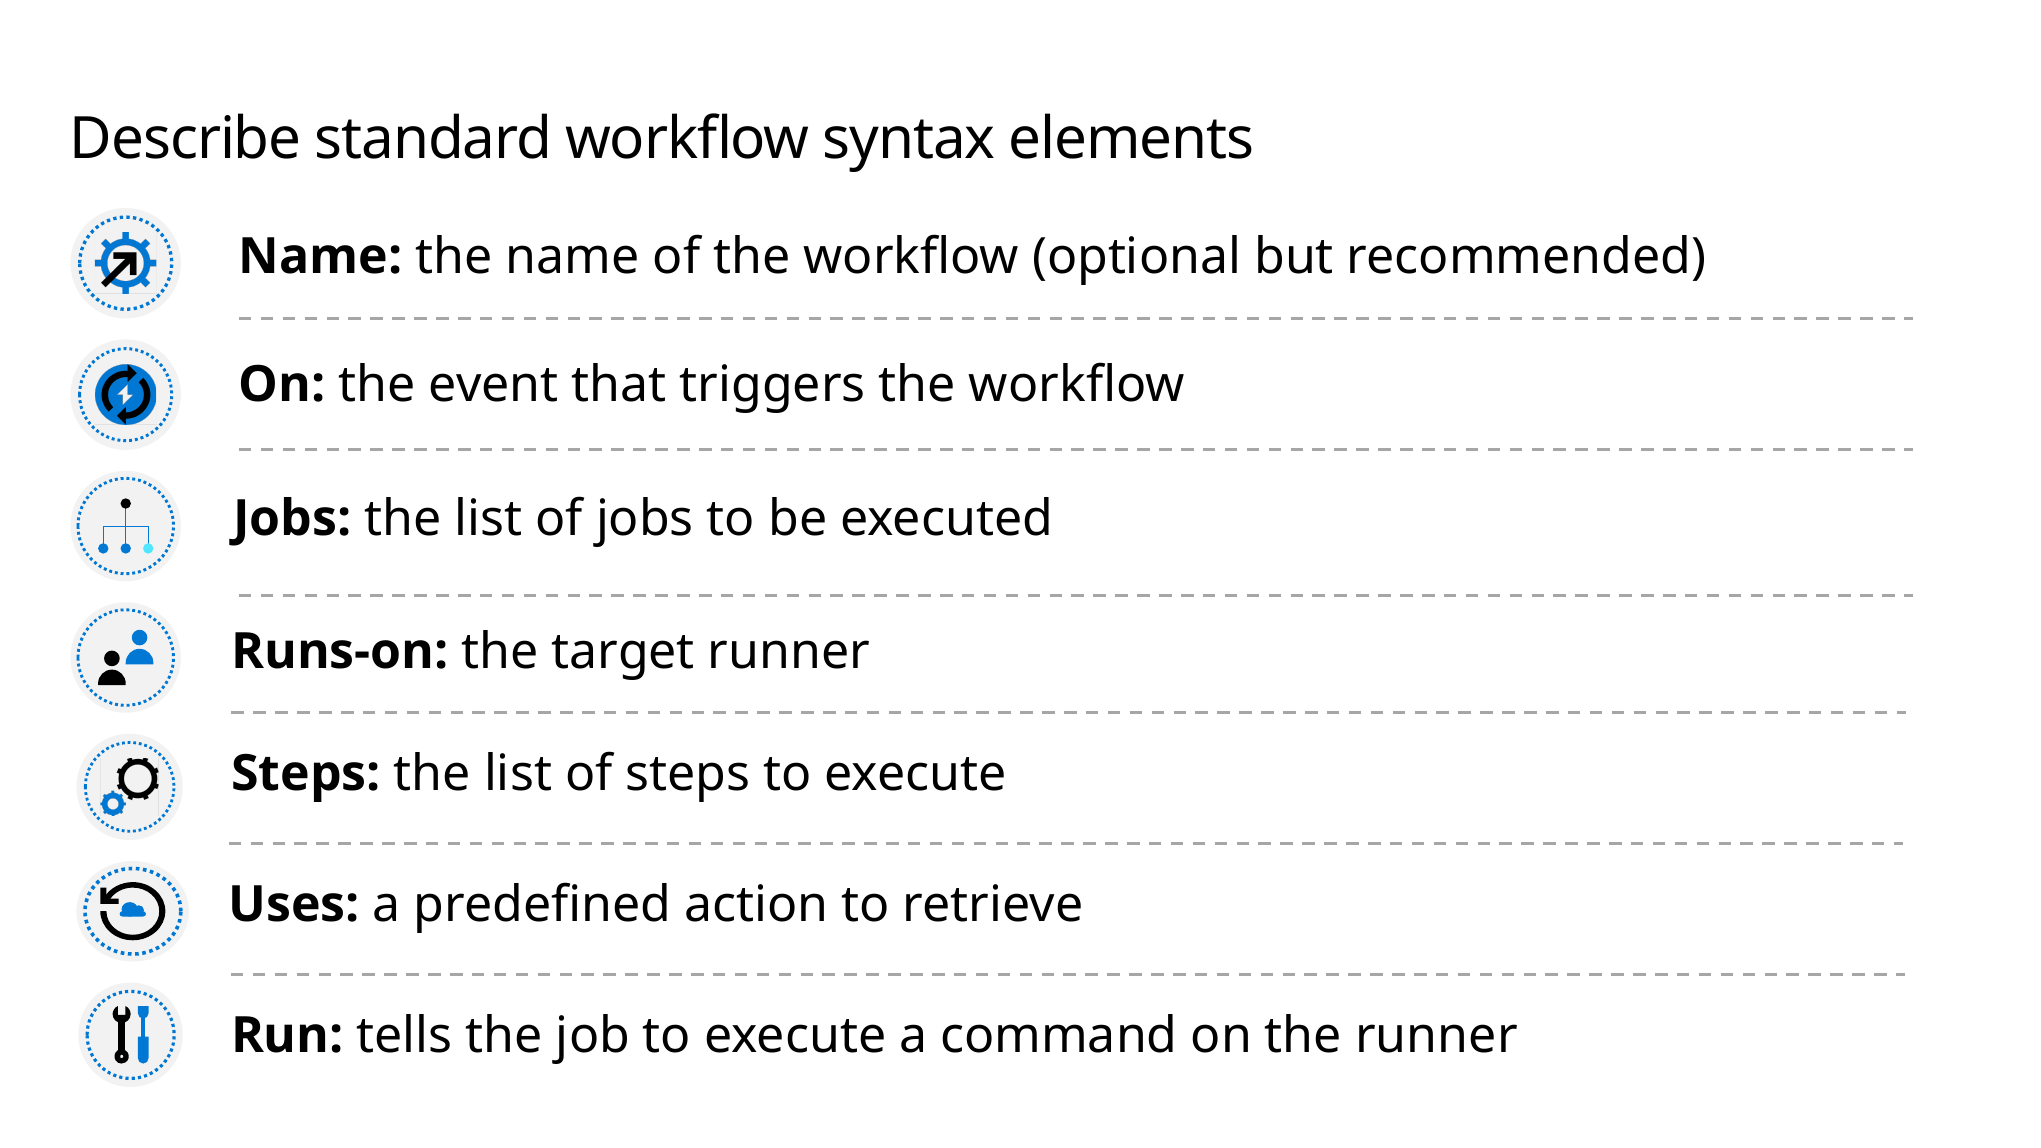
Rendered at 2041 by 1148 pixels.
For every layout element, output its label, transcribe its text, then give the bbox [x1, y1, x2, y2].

text_box Jobs: the list of jobs to be executed [233, 485, 1908, 546]
text_box Runs-on: the target runner [231, 618, 1906, 679]
picture [75, 733, 183, 841]
text_box On: the event that triggers the workflow [238, 351, 1914, 412]
picture [70, 601, 182, 713]
picture [70, 470, 182, 582]
picture [77, 982, 183, 1088]
text_box Run: tells the job to execute a command on the runner [230, 1002, 1906, 1063]
picture [70, 207, 182, 319]
text_box Name: the name of the workflow (optional but recommended) [238, 223, 1914, 284]
picture [76, 860, 190, 962]
picture [70, 339, 182, 450]
text_box Steps: the list of steps to execute [231, 740, 1906, 801]
text_box Uses: a predefined action to retrieve [228, 871, 1904, 932]
title Describe standard workflow syntax elements [70, 103, 1969, 172]
